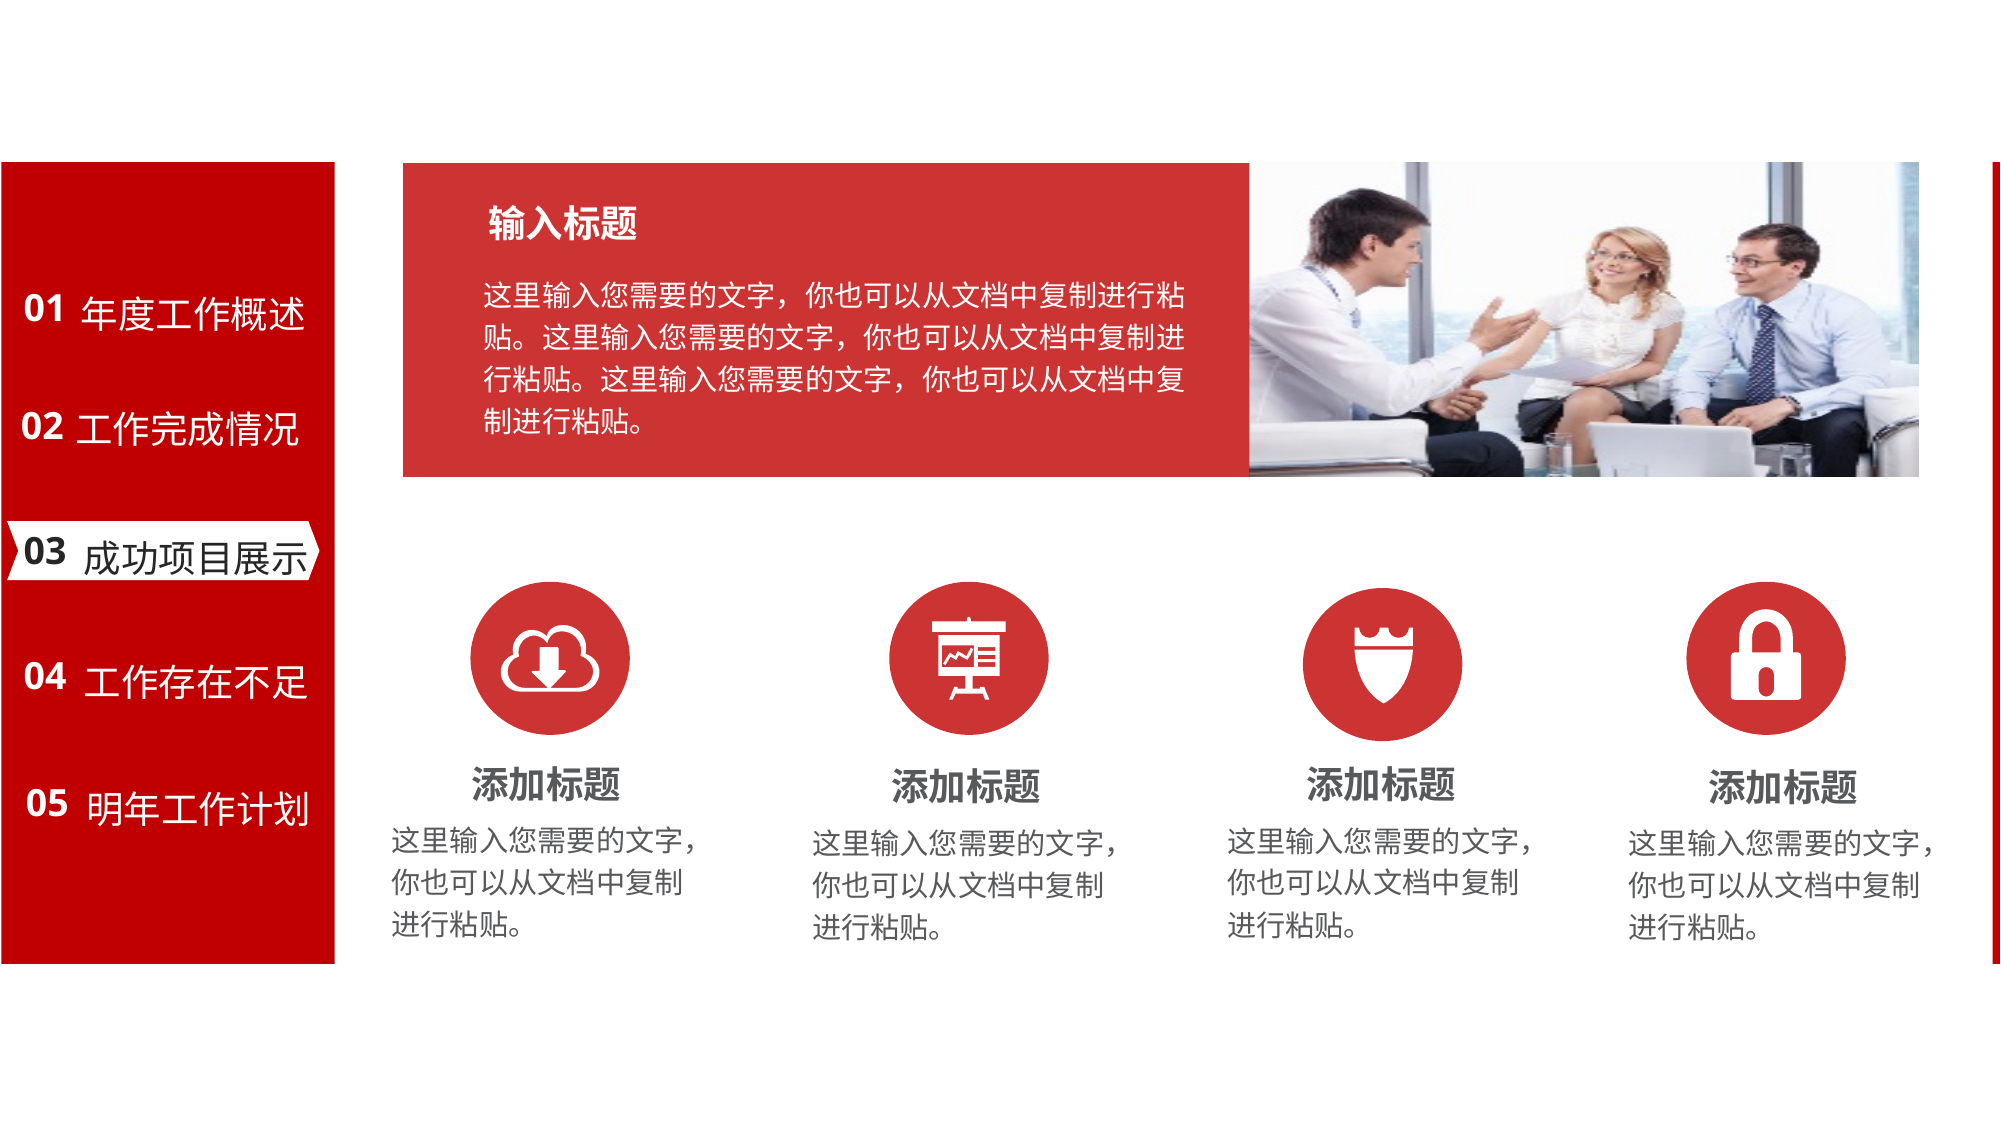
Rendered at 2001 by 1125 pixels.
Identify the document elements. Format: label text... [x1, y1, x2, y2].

text_box 04 [8, 644, 94, 839]
text_box 03 [8, 519, 94, 644]
text_box [1991, 161, 2000, 965]
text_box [468, 192, 1202, 448]
text_box 明年工作计划 [45, 756, 352, 839]
text_box 05 [10, 771, 96, 966]
picture [1249, 162, 1919, 478]
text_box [1686, 581, 1846, 735]
text_box 工作存在不足 [43, 629, 350, 712]
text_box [1613, 756, 1953, 954]
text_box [889, 581, 1049, 735]
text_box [470, 581, 630, 735]
text_box 年度工作概述 [40, 261, 347, 344]
text_box 成功项目展示 [43, 504, 350, 588]
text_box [797, 756, 1136, 954]
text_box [1302, 587, 1463, 742]
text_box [1212, 753, 1551, 951]
text_box [0, 161, 336, 965]
text_box 01 [8, 276, 94, 394]
text_box [402, 162, 1249, 478]
text_box 工作完成情况 [34, 376, 341, 459]
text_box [376, 753, 716, 951]
text_box 02 [6, 394, 91, 589]
